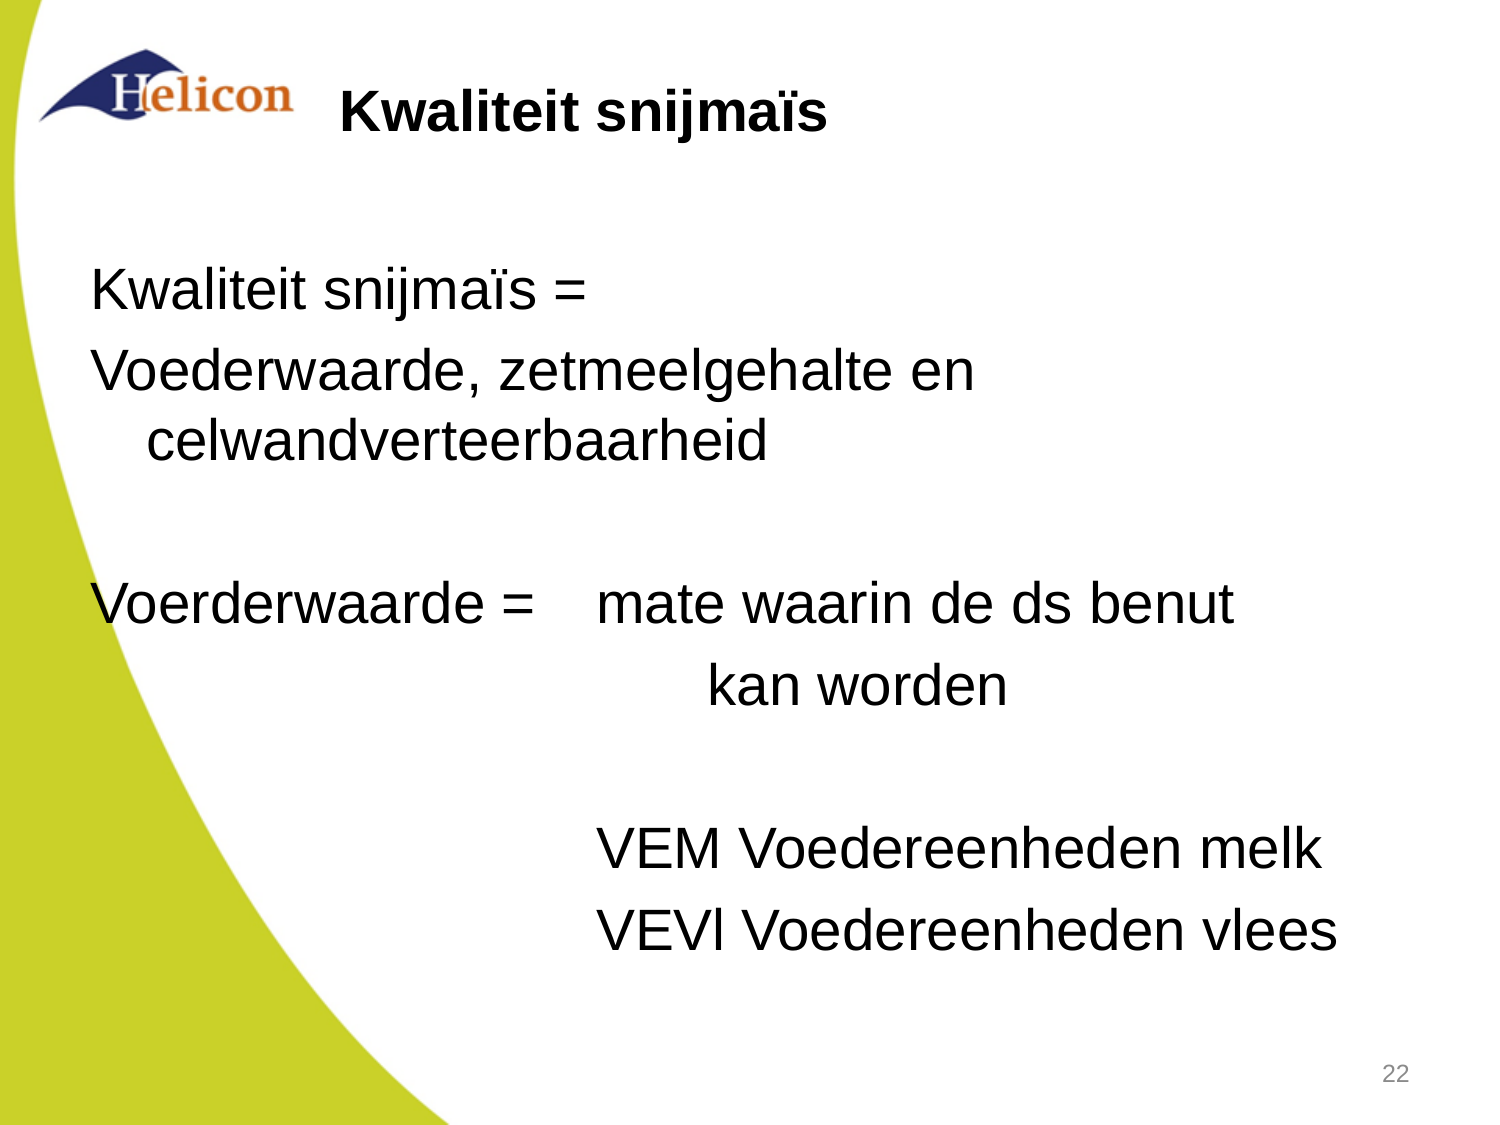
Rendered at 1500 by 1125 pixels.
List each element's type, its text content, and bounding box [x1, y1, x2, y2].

slide_number 22 [1074, 1042, 1425, 1103]
picture [0, 0, 1500, 1125]
list Kwaliteit snijmaïs = Voederwaarde, zetmeelgehalte en celwandverteerbaarheid Voerderwaarde = mate waarin de ds benut kan worden VEM Voedereenheden melk VEVl Voedereenheden vlees [75, 243, 1424, 1043]
title Kwaliteit snijmaïs [324, 54, 1415, 161]
